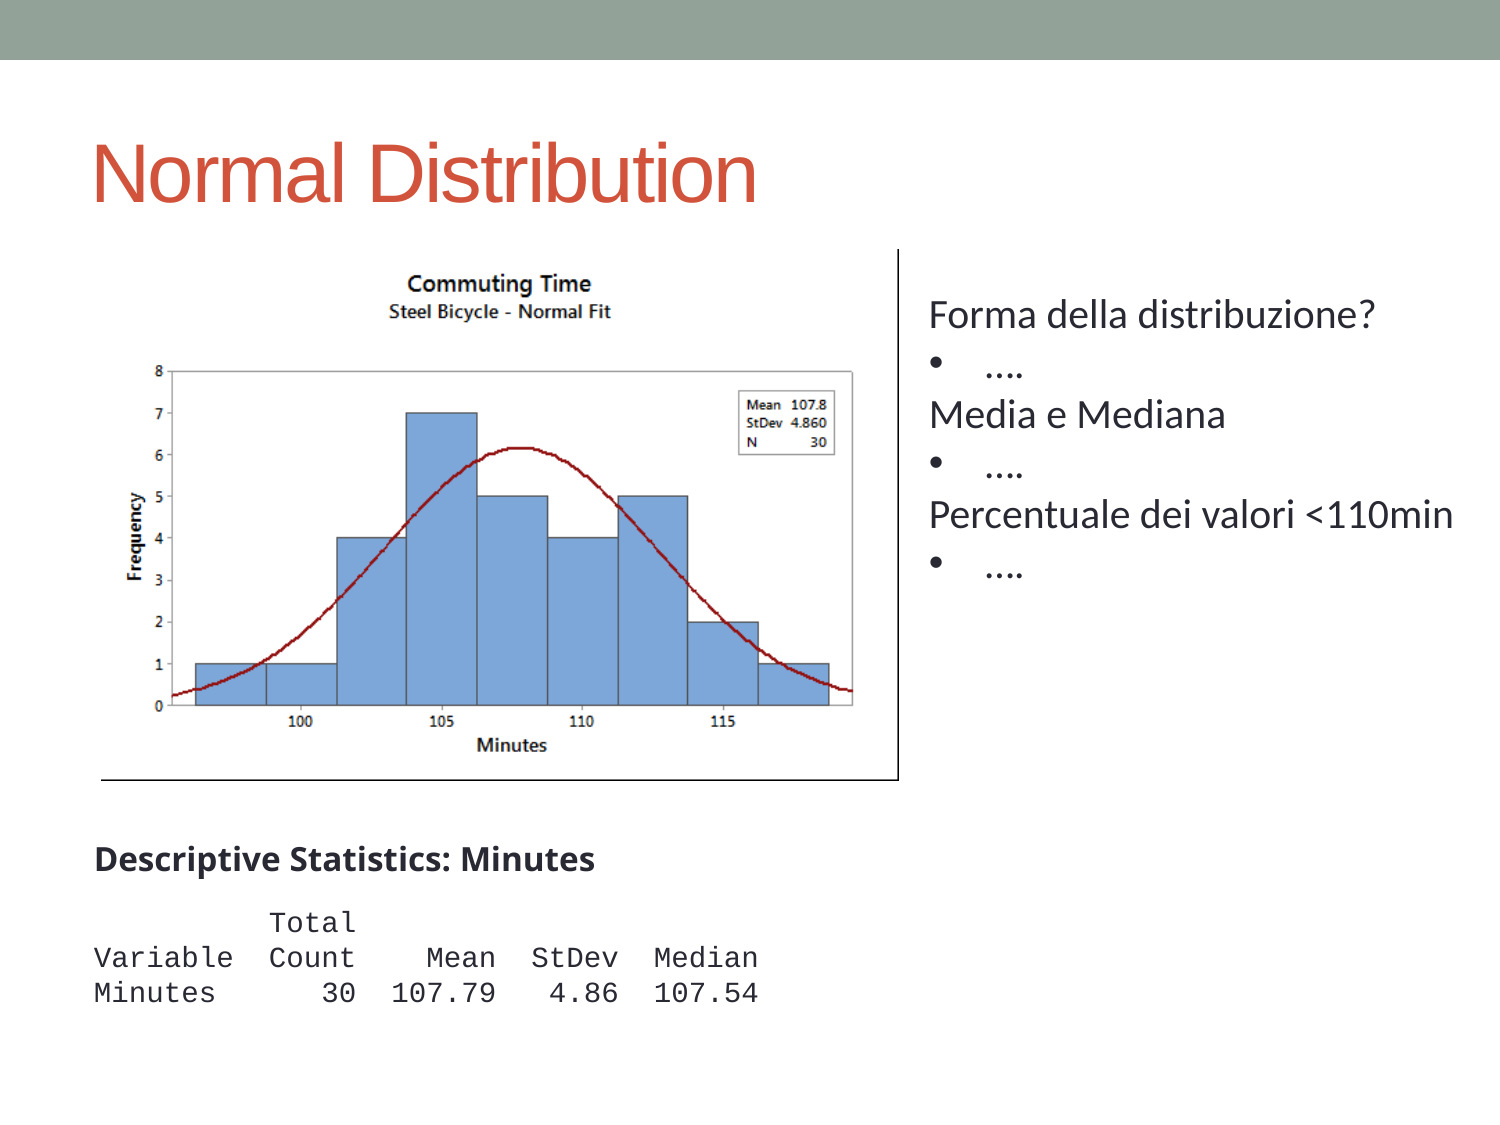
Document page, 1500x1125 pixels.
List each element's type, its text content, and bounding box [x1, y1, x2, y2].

text_box Forma della distribuzione? …. Media e Mediana …. Percentuale dei valori <110min …. [914, 279, 1484, 645]
title Normal Distribution [75, 87, 1425, 250]
text_box Descriptive Statistics: Minutes Total Variable Count Mean StDev Median Minutes 30 107.79 4.86 107.54 [79, 831, 778, 1044]
picture [101, 248, 900, 781]
